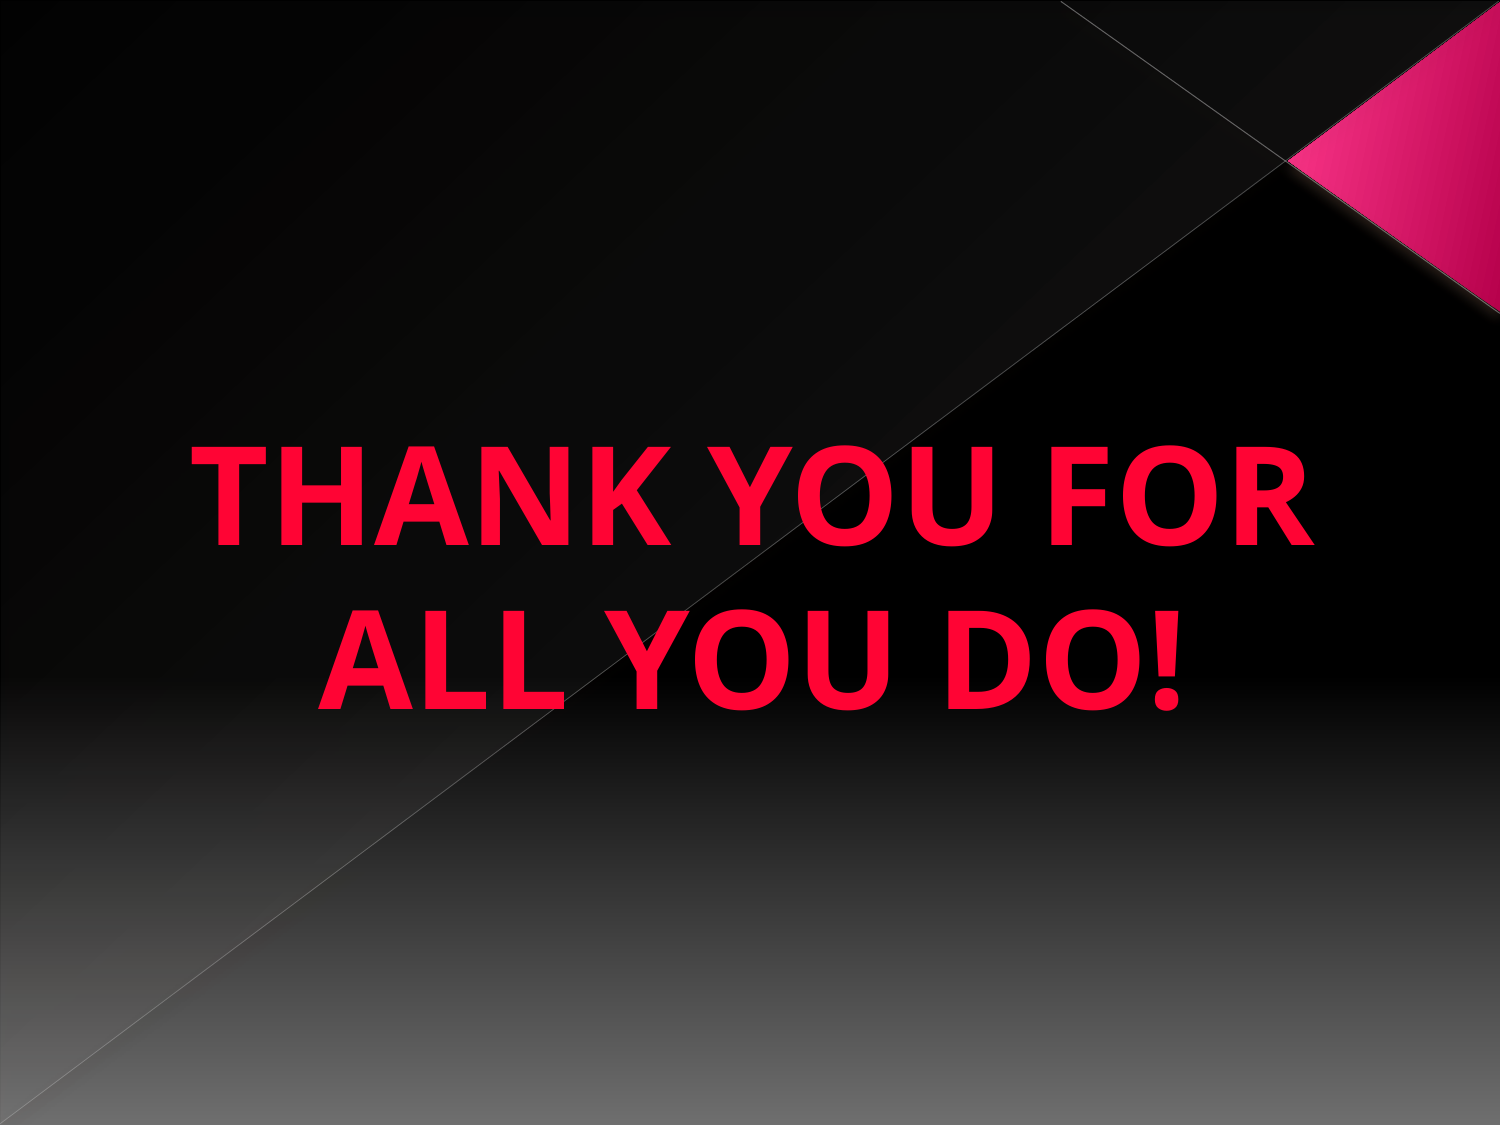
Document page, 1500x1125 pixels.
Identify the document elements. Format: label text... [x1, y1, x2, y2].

text_box THANK YOU FOR ALL YOU DO! [87, 399, 1419, 745]
